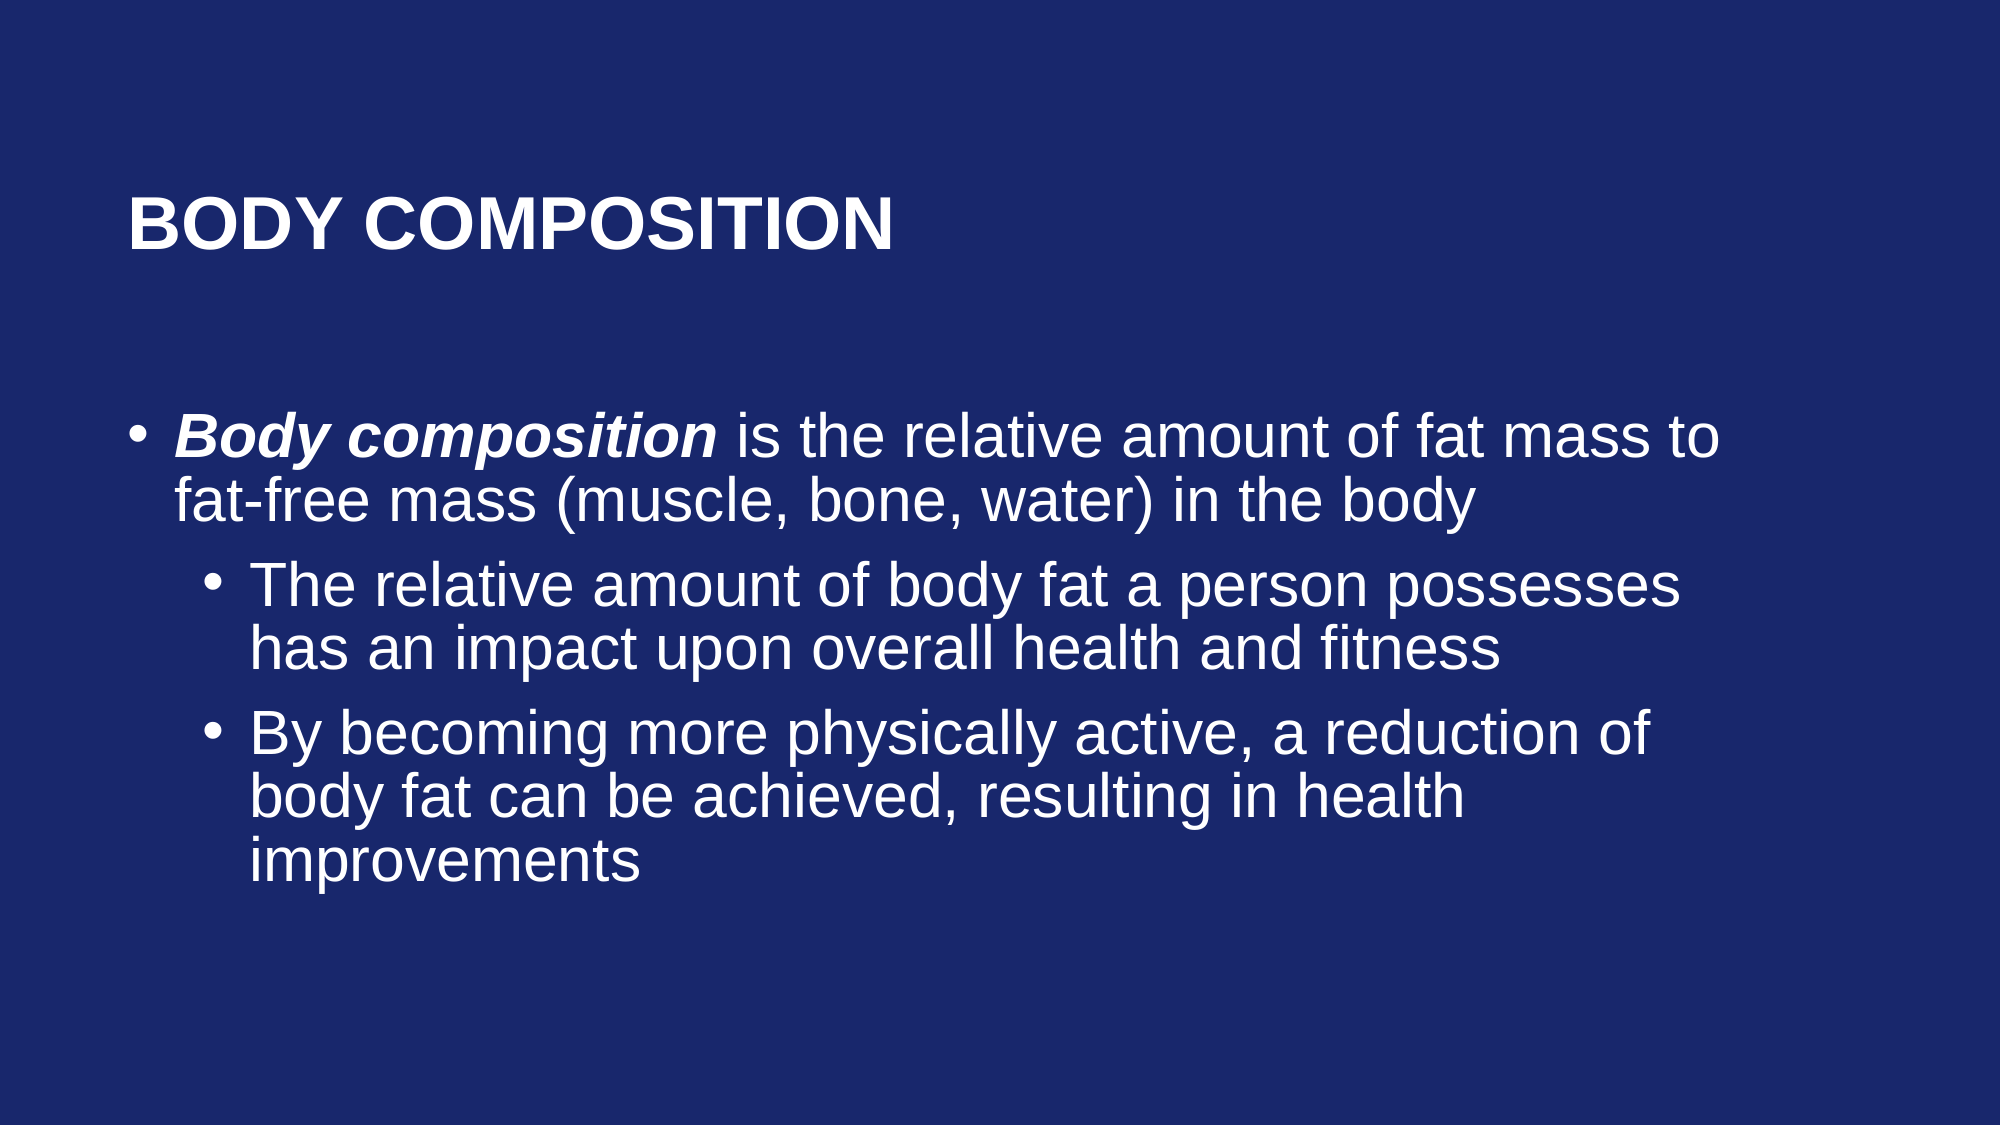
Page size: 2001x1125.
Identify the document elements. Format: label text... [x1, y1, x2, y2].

list Body composition is the relative amount of fat mass to fat-free mass (muscle, bone, water) in the body The relative amount of body fat a person possesses has an impact upon overall health and fitness By becoming more physically active, a reduction of body fat can be achieved, resulting in health improvements [112, 351, 1775, 950]
title Body Composition [112, 99, 1775, 339]
